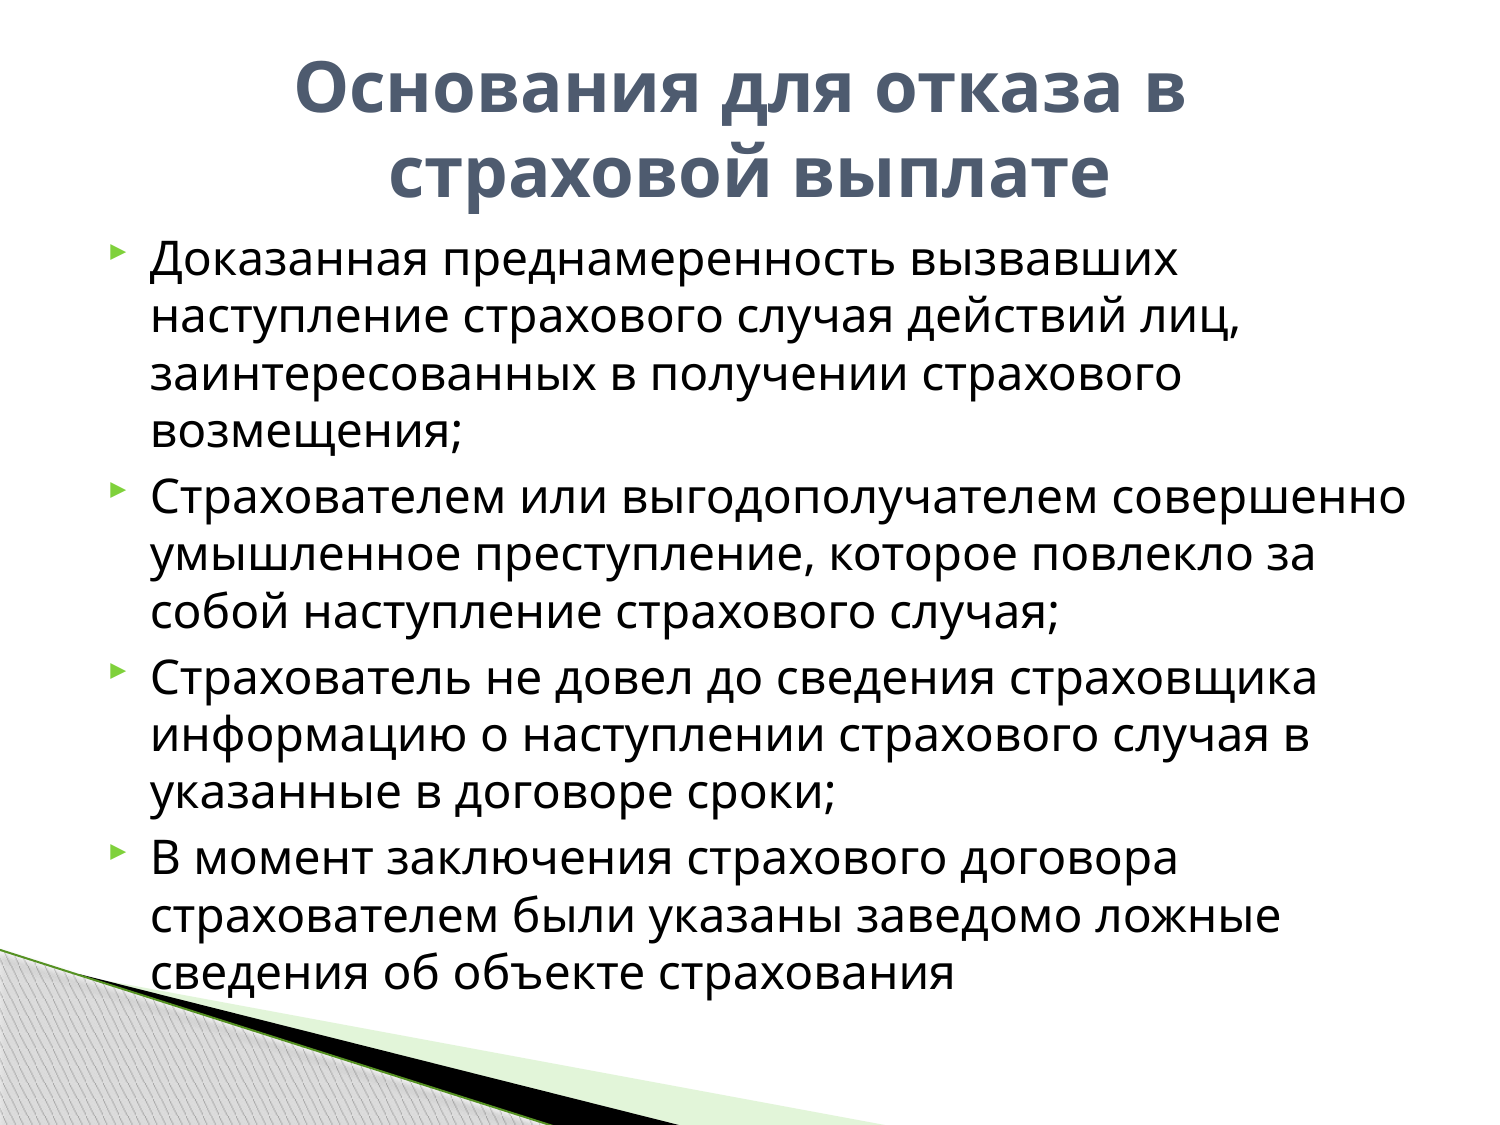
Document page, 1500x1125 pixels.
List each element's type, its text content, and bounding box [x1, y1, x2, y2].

list Доказанная преднамеренность вызвавших наступление страхового случая действий лиц, заинтересованных в получении страхового возмещения; Страхователем или выгодополучателем совершенно умышленное преступление, которое повлекло за собой наступление страхового случая; Страхователь не довел до сведения страховщика информацию о наступлении страхового случая в указанные в договоре сроки; В момент заключения страхового договора страхователем были указаны заведомо ложные сведения об объекте страхования [75, 219, 1425, 986]
title Основания для отказа в страховой выплате [75, 45, 1425, 209]
